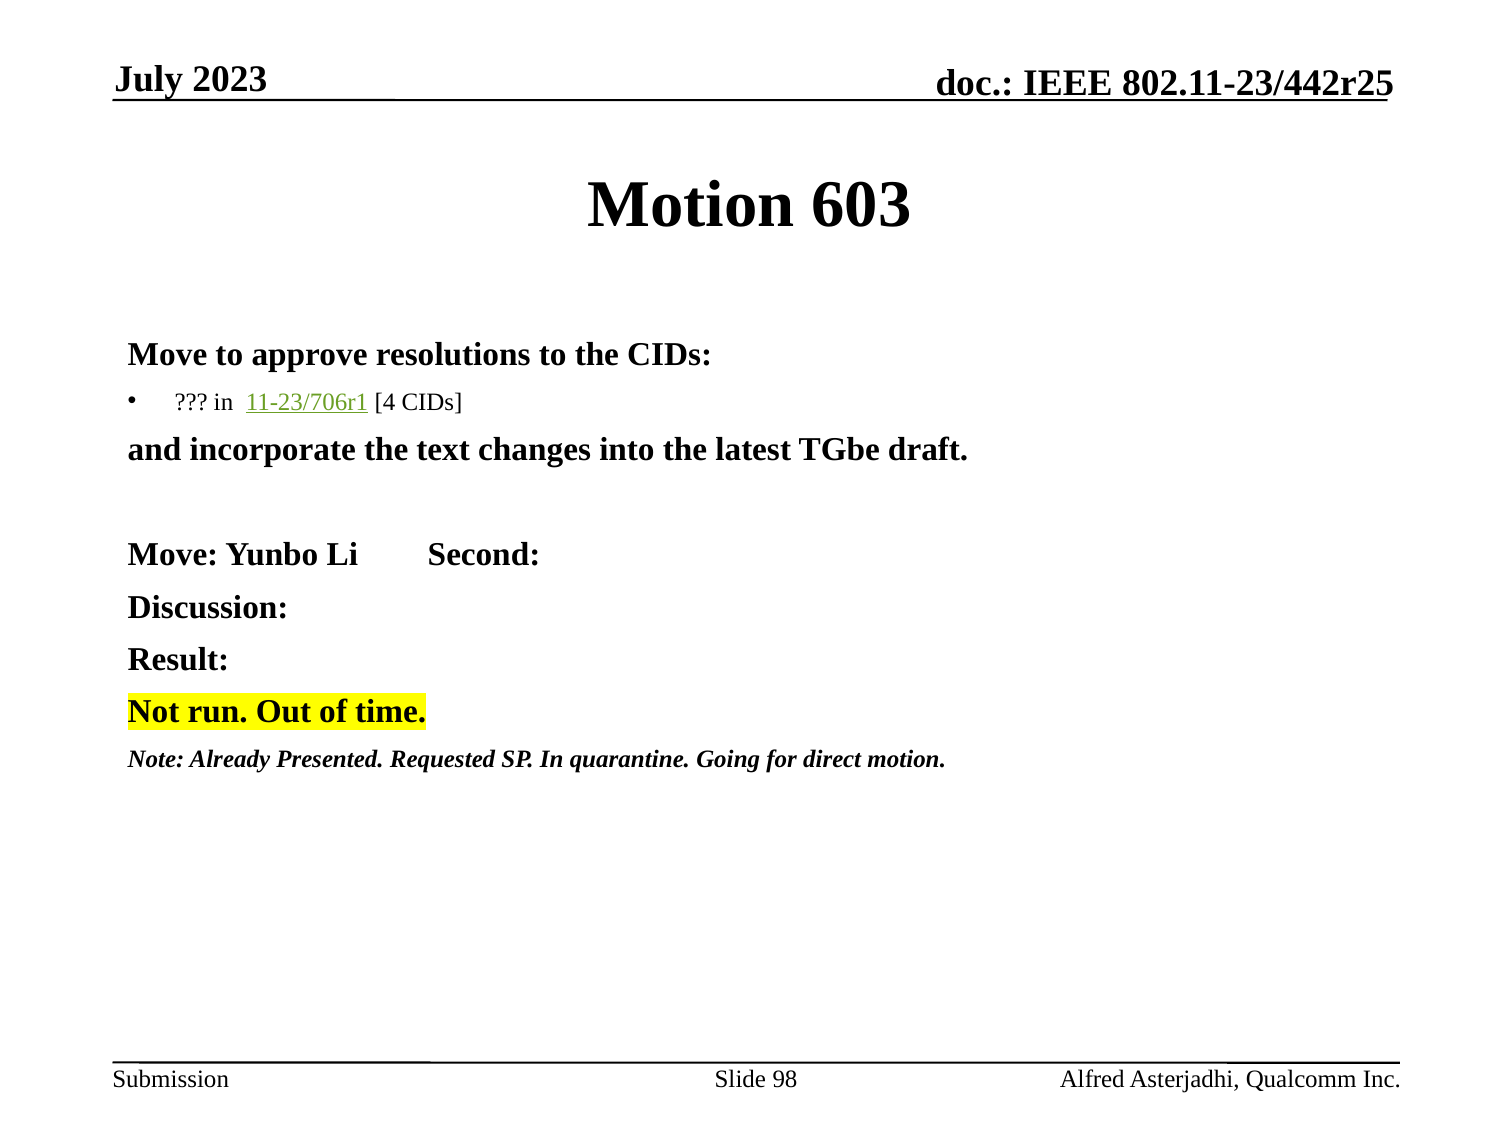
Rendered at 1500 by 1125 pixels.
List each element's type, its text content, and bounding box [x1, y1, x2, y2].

list Move to approve resolutions to the CIDs: ??? in 11-23/706r1 [4 CIDs] and incorporate the text changes into the latest TGbe draft. Move: Yunbo Li Second: Discussion: Result: Not run. Out of time. Note: Already Presented. Requested SP. In quarantine. Going for direct motion. [112, 324, 1388, 1063]
footer Alfred Asterjadhi, Qualcomm Inc. [878, 1061, 1402, 1093]
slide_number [114, 54, 423, 100]
slide_number Slide 98 [712, 1061, 800, 1123]
title Motion 603 [112, 112, 1388, 288]
